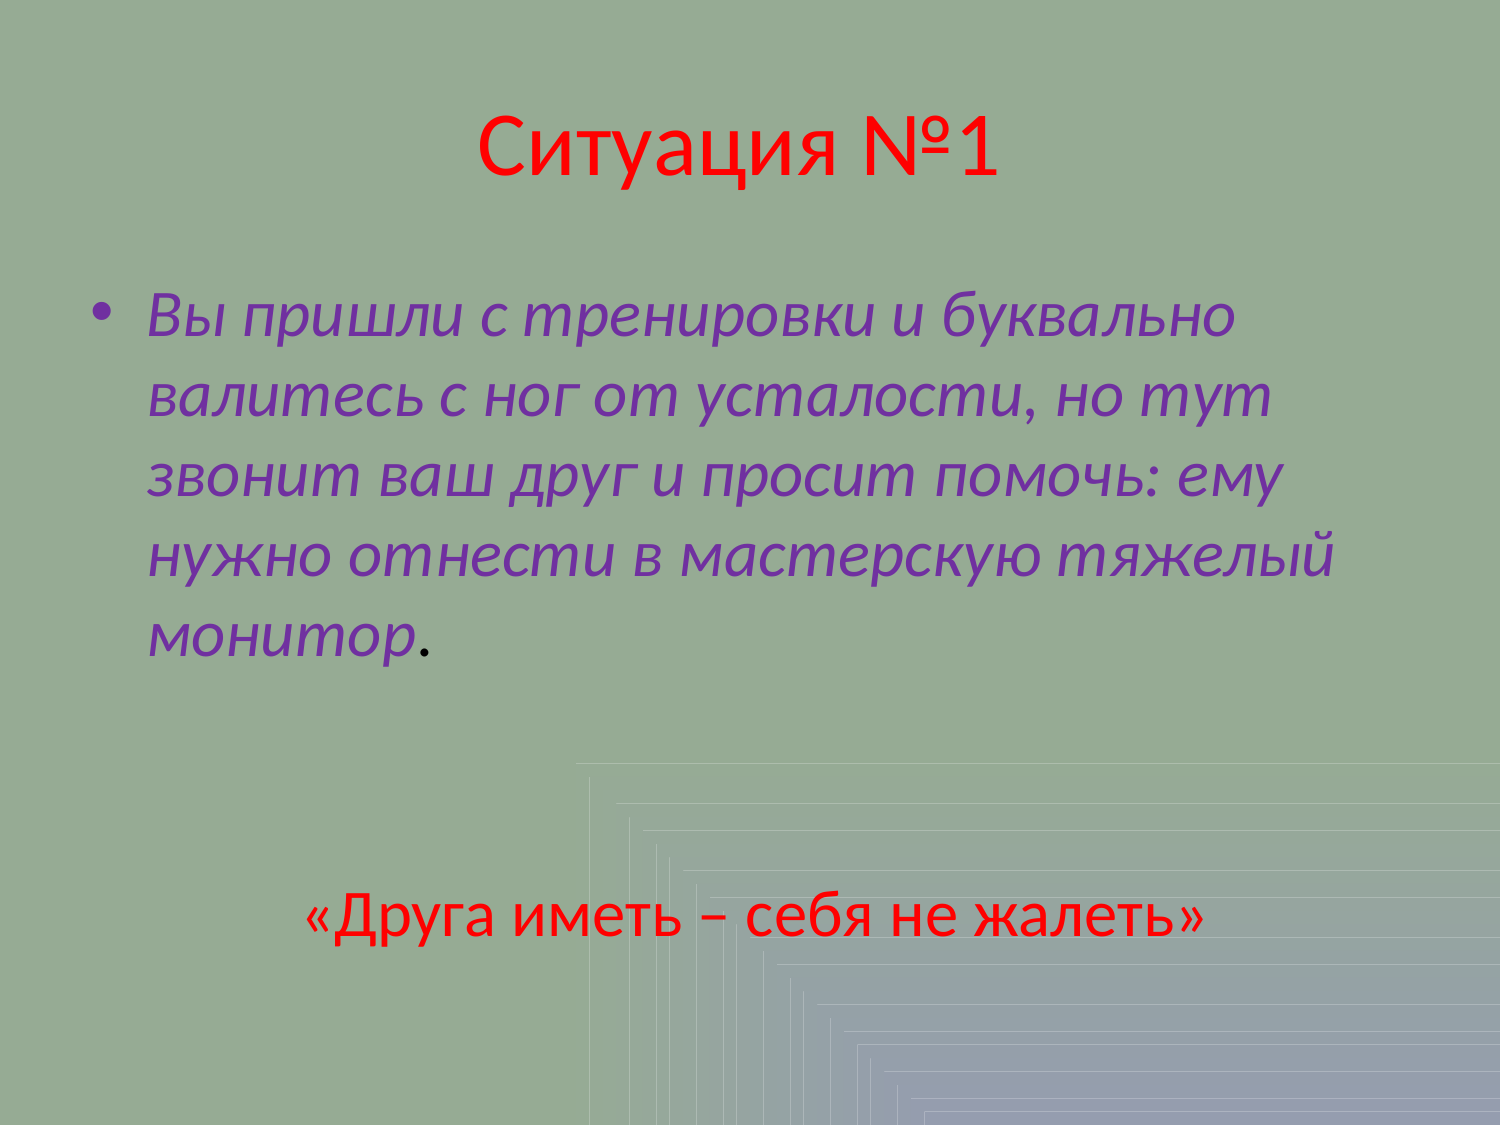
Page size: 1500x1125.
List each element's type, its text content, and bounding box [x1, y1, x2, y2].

list Вы пришли с тренировки и буквально валитесь с ног от усталости, но тут звонит ваш друг и просит помочь: ему нужно отнести в мастерскую тяжелый монитор. «Друга иметь – себя не жалеть» [75, 262, 1425, 1005]
title Ситуация №1 [75, 45, 1425, 233]
